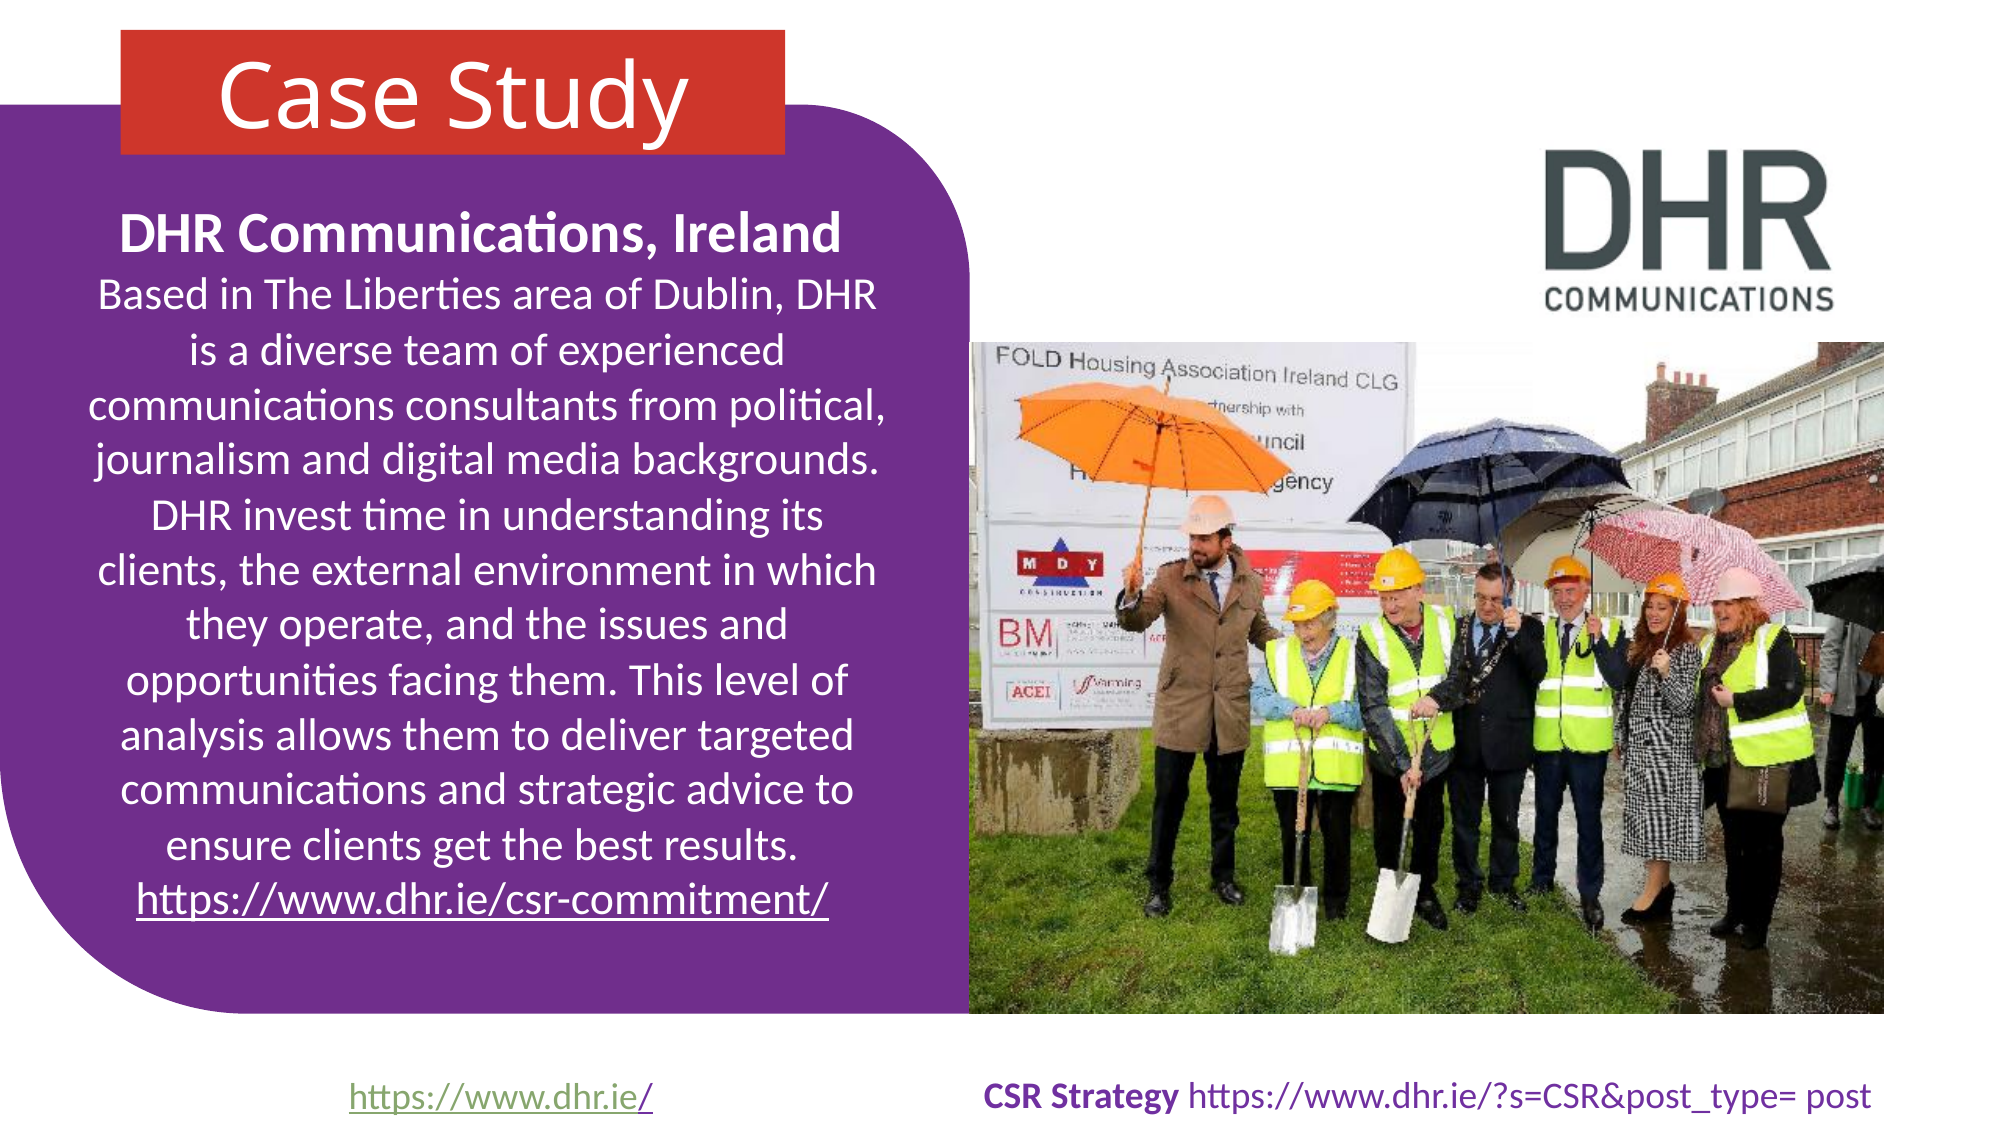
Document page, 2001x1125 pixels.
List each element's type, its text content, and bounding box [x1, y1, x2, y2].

text_box CSR Strategy https://www.dhr.ie/?s=CSR&post_type= post [969, 1063, 1970, 1123]
picture [969, 53, 1884, 1014]
text_box https://www.dhr.ie/ [333, 1064, 1334, 1125]
list DHR Communications, Ireland Based in The Liberties area of Dublin, DHR is a diverse team of experienced communications consultants from political, journalism and digital media backgrounds. DHR invest time in understanding its clients, the external environment in which they operate, and the issues and opportunities facing them. This level of analysis allows them to deliver targeted communications and strategic advice to ensure clients get the best results. https://www.dhr.ie/csr-commitment/ [72, 342, 903, 776]
text_box Case Study [120, 29, 786, 155]
